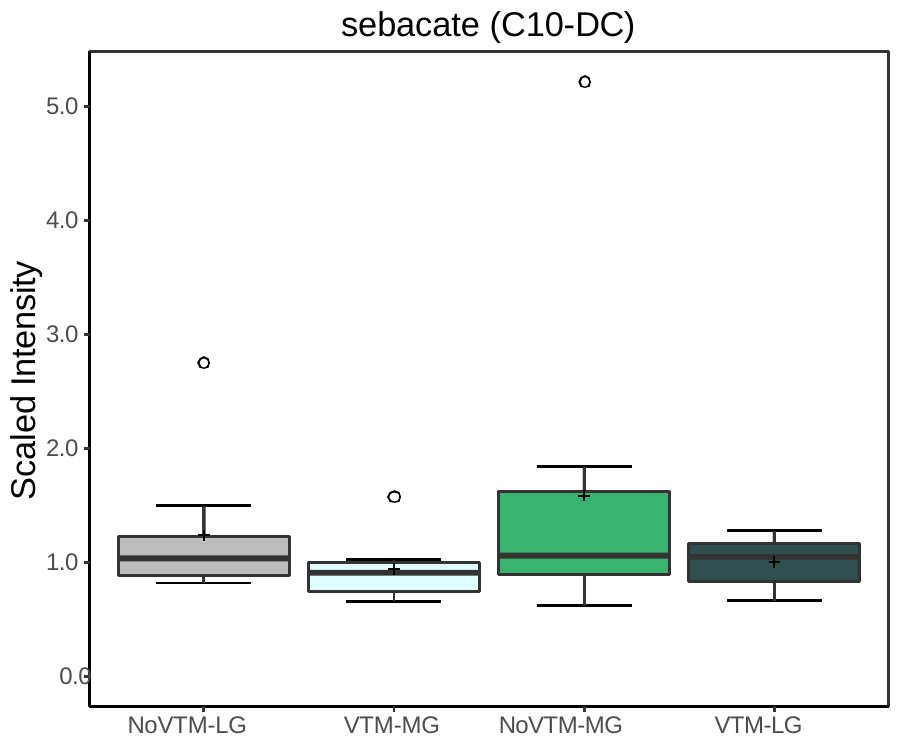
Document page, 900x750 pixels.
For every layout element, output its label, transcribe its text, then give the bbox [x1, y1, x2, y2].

text_box 4.0 [44, 202, 78, 234]
text_box 1.0 [44, 544, 78, 576]
text_box VTM-LG [712, 720, 804, 738]
text_box sebacate (C10-DC) [339, 0, 640, 44]
text_box NoVTM-MG [496, 720, 640, 738]
text_box Scaled Intensity [1, 256, 45, 503]
text_box VTM-MG [341, 720, 463, 738]
slide_number NoVTM-LG [125, 720, 257, 750]
text_box 2.0 [45, 430, 78, 462]
text_box 3.0 [45, 316, 78, 348]
text_box 5.0 [44, 88, 78, 120]
footer 0.0 [57, 661, 95, 750]
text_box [83, 50, 891, 713]
